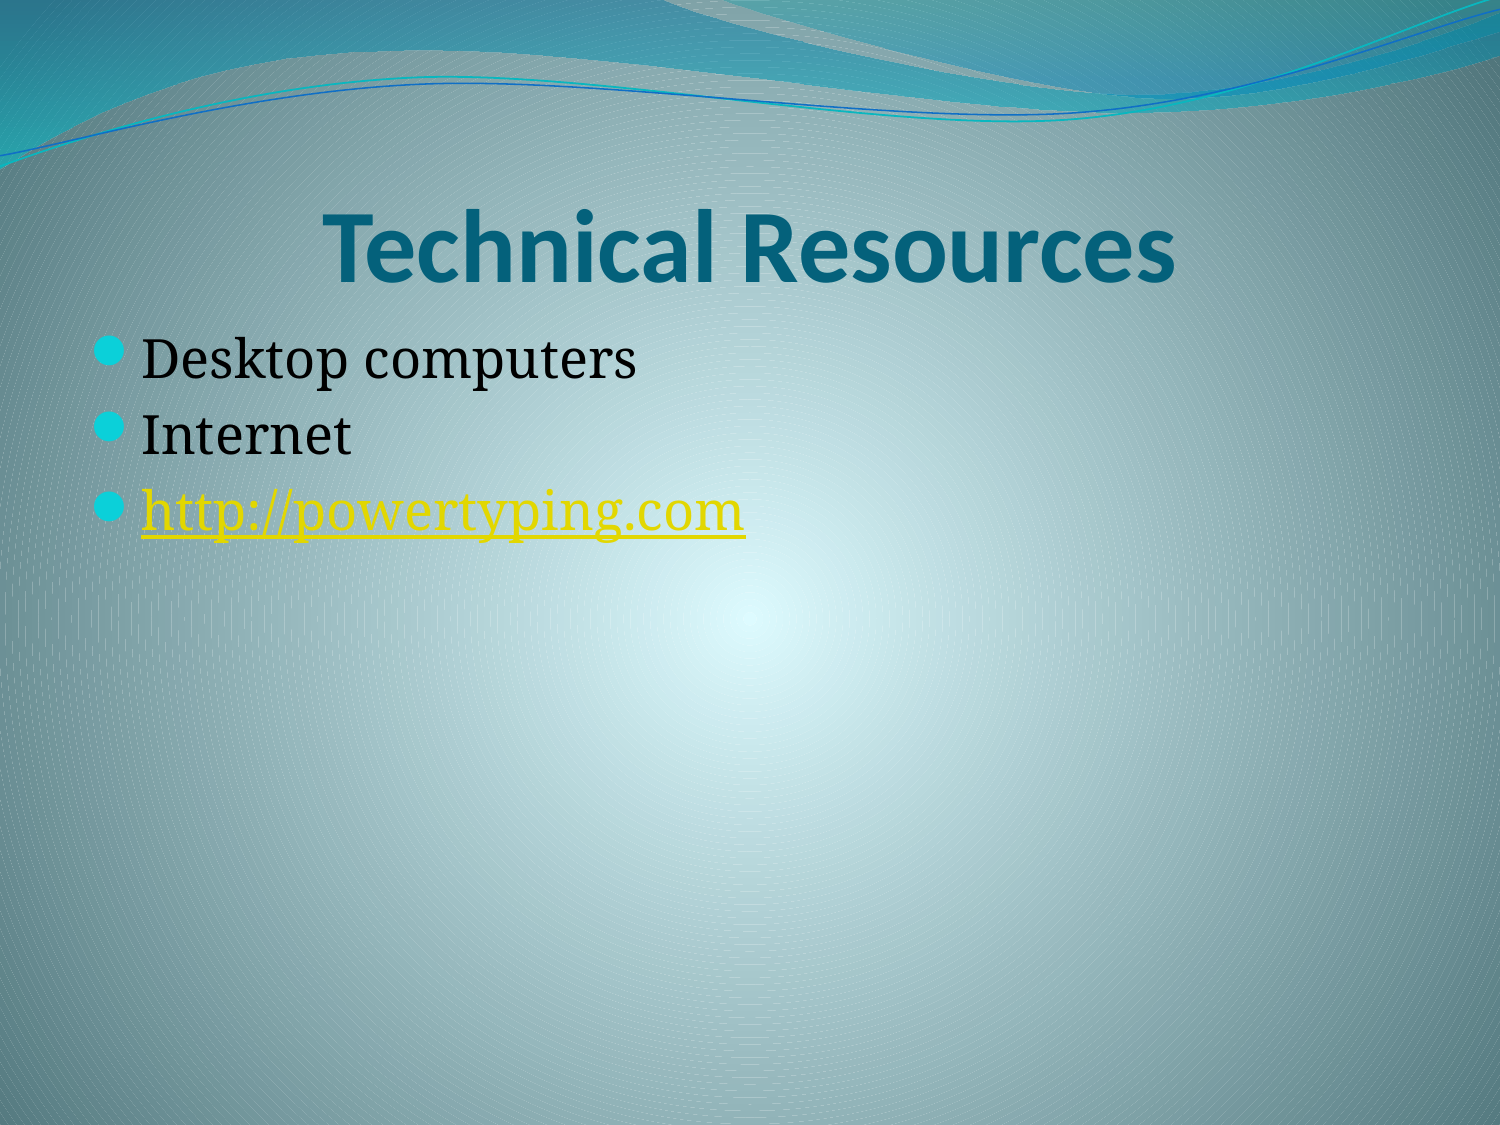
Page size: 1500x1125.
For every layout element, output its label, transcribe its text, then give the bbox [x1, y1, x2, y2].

list Desktop computers Internet http://powertyping.com [75, 317, 1425, 1038]
title Technical Resources [75, 115, 1425, 303]
